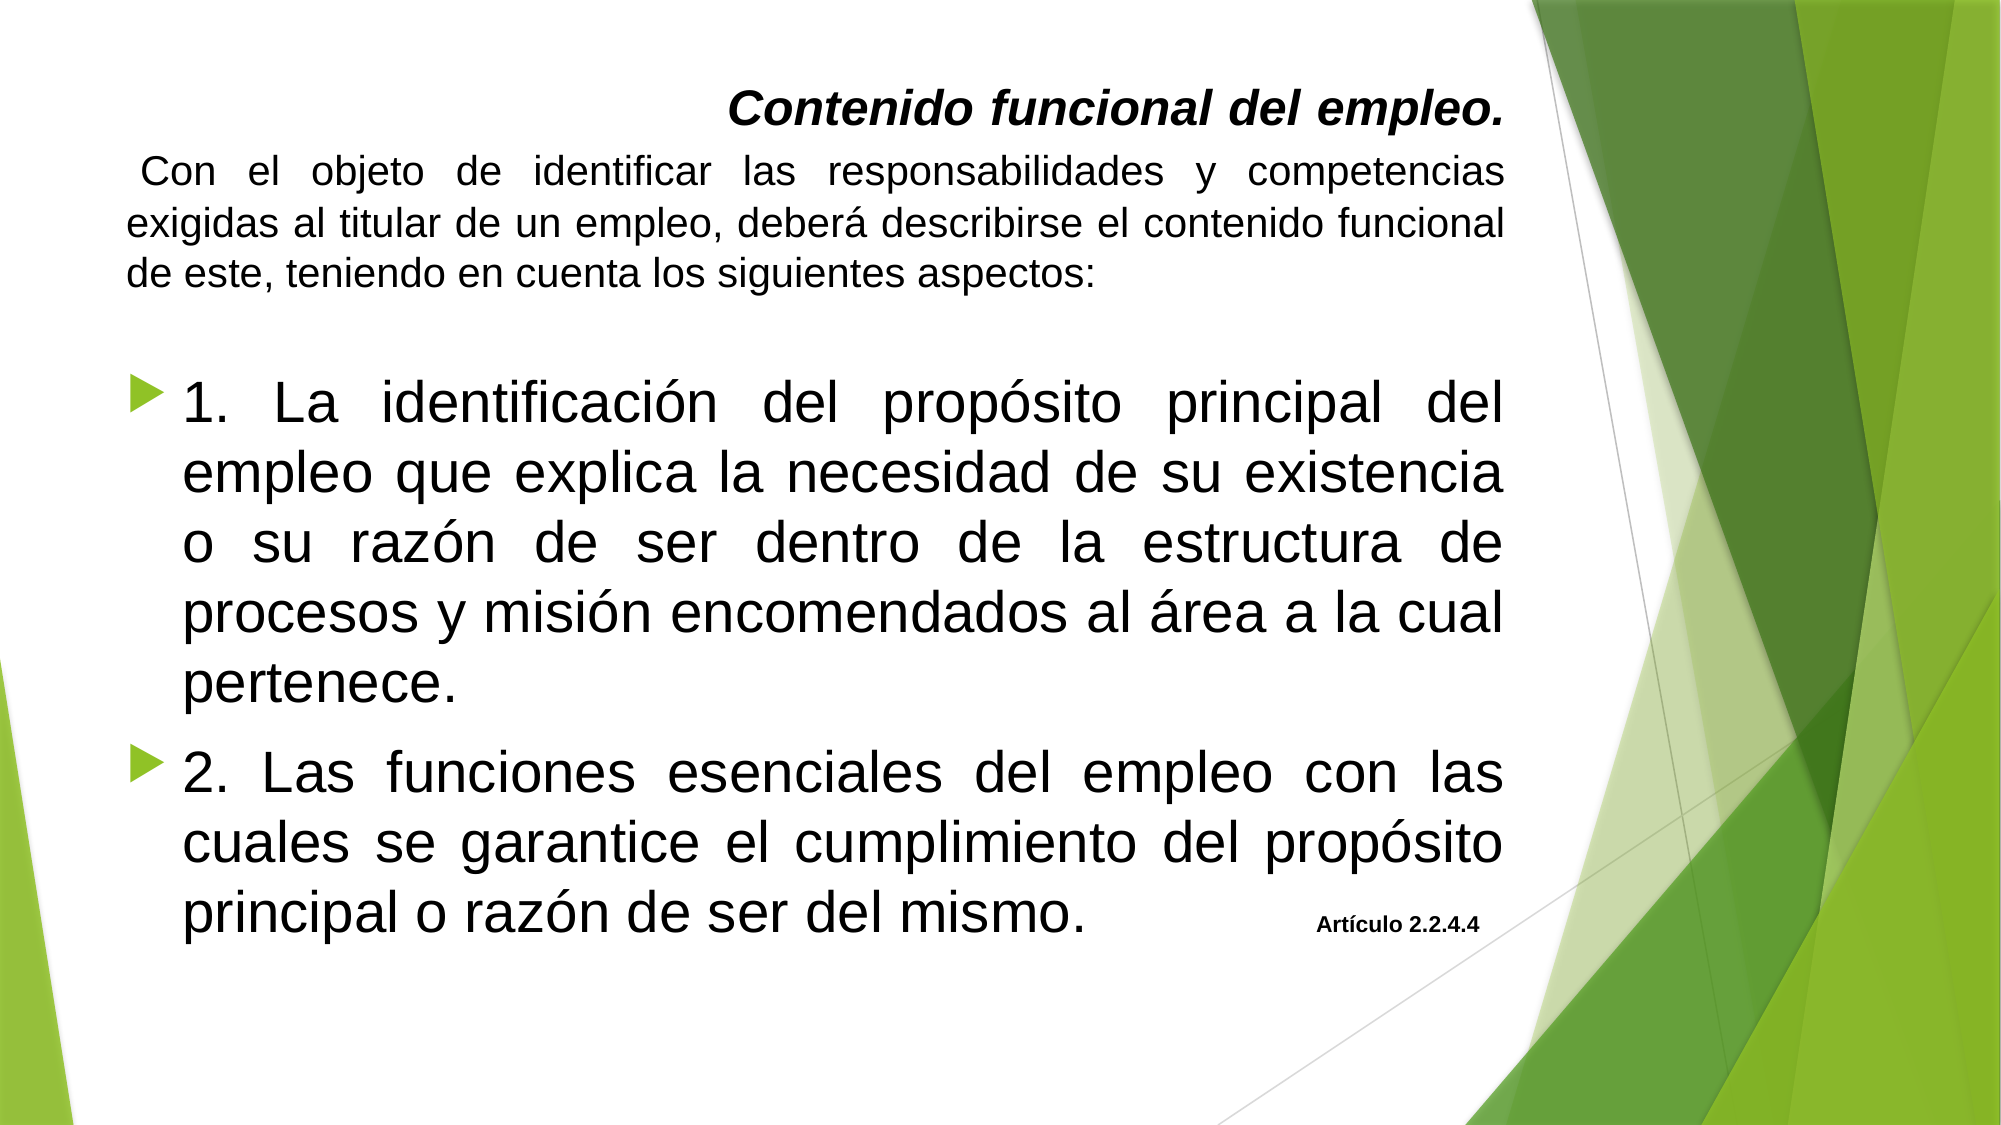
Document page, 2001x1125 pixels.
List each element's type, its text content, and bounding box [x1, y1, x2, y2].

title Contenido funcional del empleo. Con el objeto de identificar las responsabilidades y competencias exigidas al titular de un empleo, deberá describirse el contenido funcional de este, teniendo en cuenta los siguientes aspectos: [111, 68, 1522, 339]
list 1. La identificación del propósito principal del empleo que explica la necesidad de su existencia o su razón de ser dentro de la estructura de procesos y misión encomendados al área a la cual pertenece. 2. Las funciones esenciales del empleo con las cuales se garantice el cumplimiento del propósito principal o razón de ser del mismo. Artículo 2.2.4.4 [111, 356, 1522, 991]
